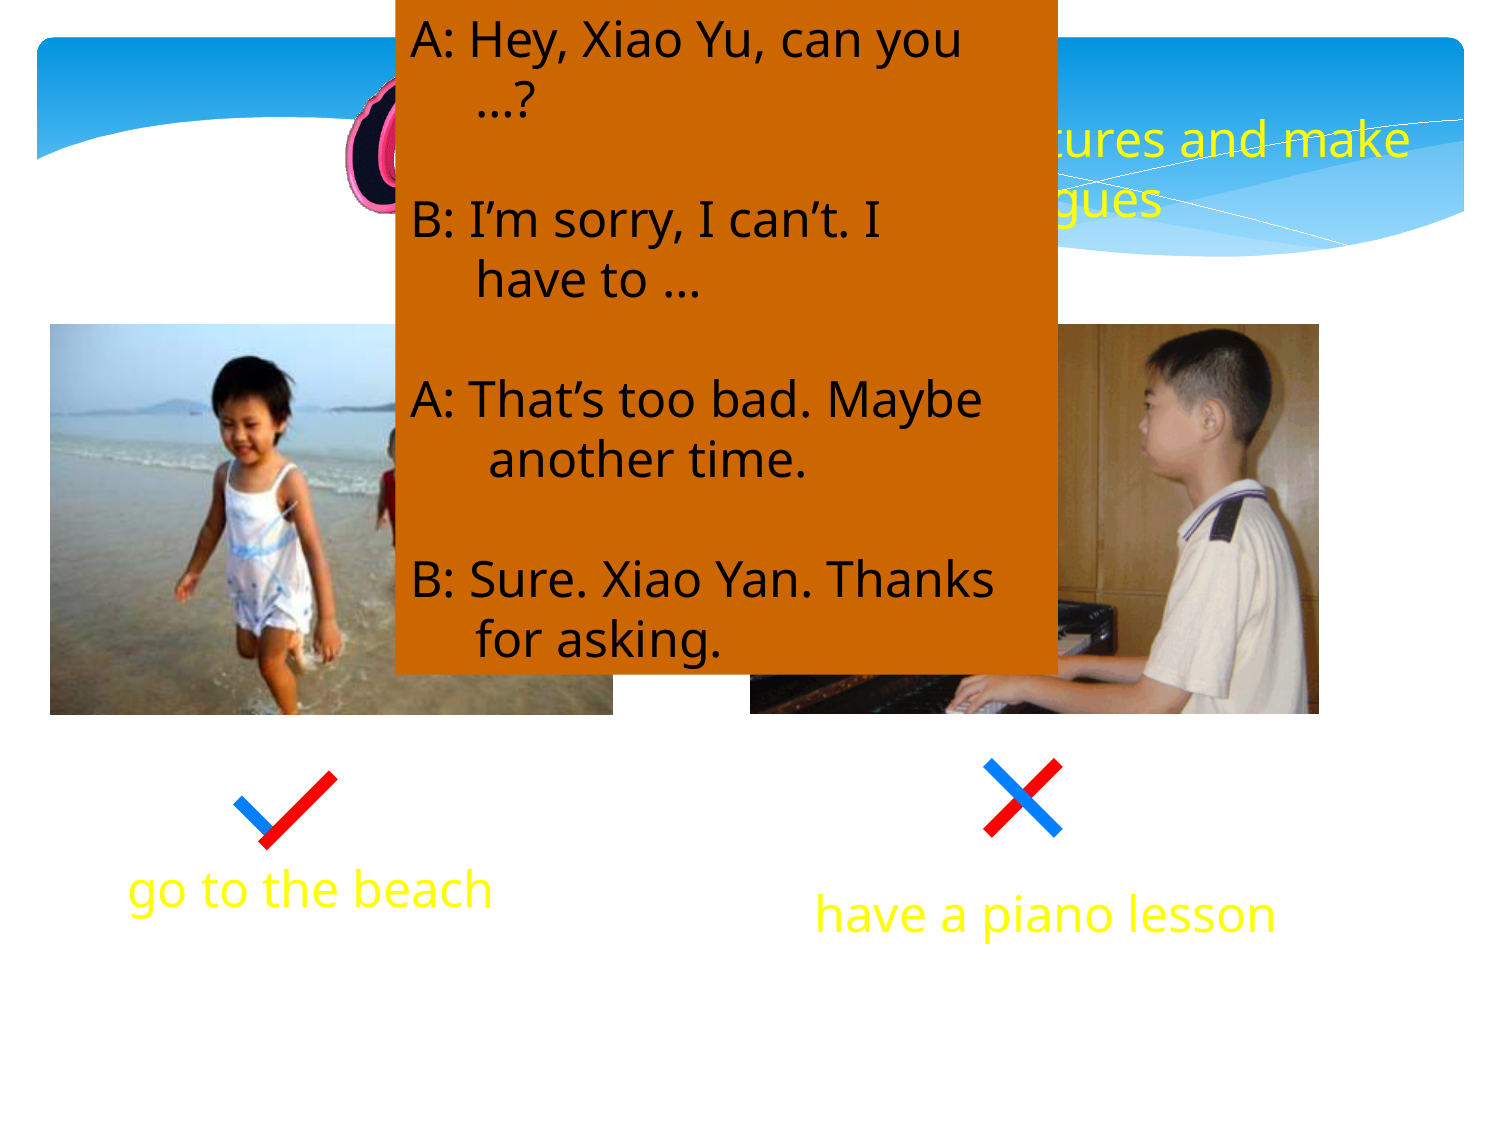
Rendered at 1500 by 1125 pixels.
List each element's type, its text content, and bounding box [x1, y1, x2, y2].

picture [337, 33, 713, 263]
text_box A: Hey, Xiao Yu, can you …? B: I’m sorry, I can’t. I have to … A: That’s too bad. Maybe another time. B: Sure. Xiao Yan. Thanks for asking. [395, 0, 1058, 675]
text_box Look at the pictures and make your own dialogues [1058, 99, 1463, 235]
text_box have a piano lesson [800, 874, 1500, 950]
picture [49, 324, 613, 715]
picture [749, 324, 1319, 714]
text_box go to the beach [112, 849, 888, 925]
